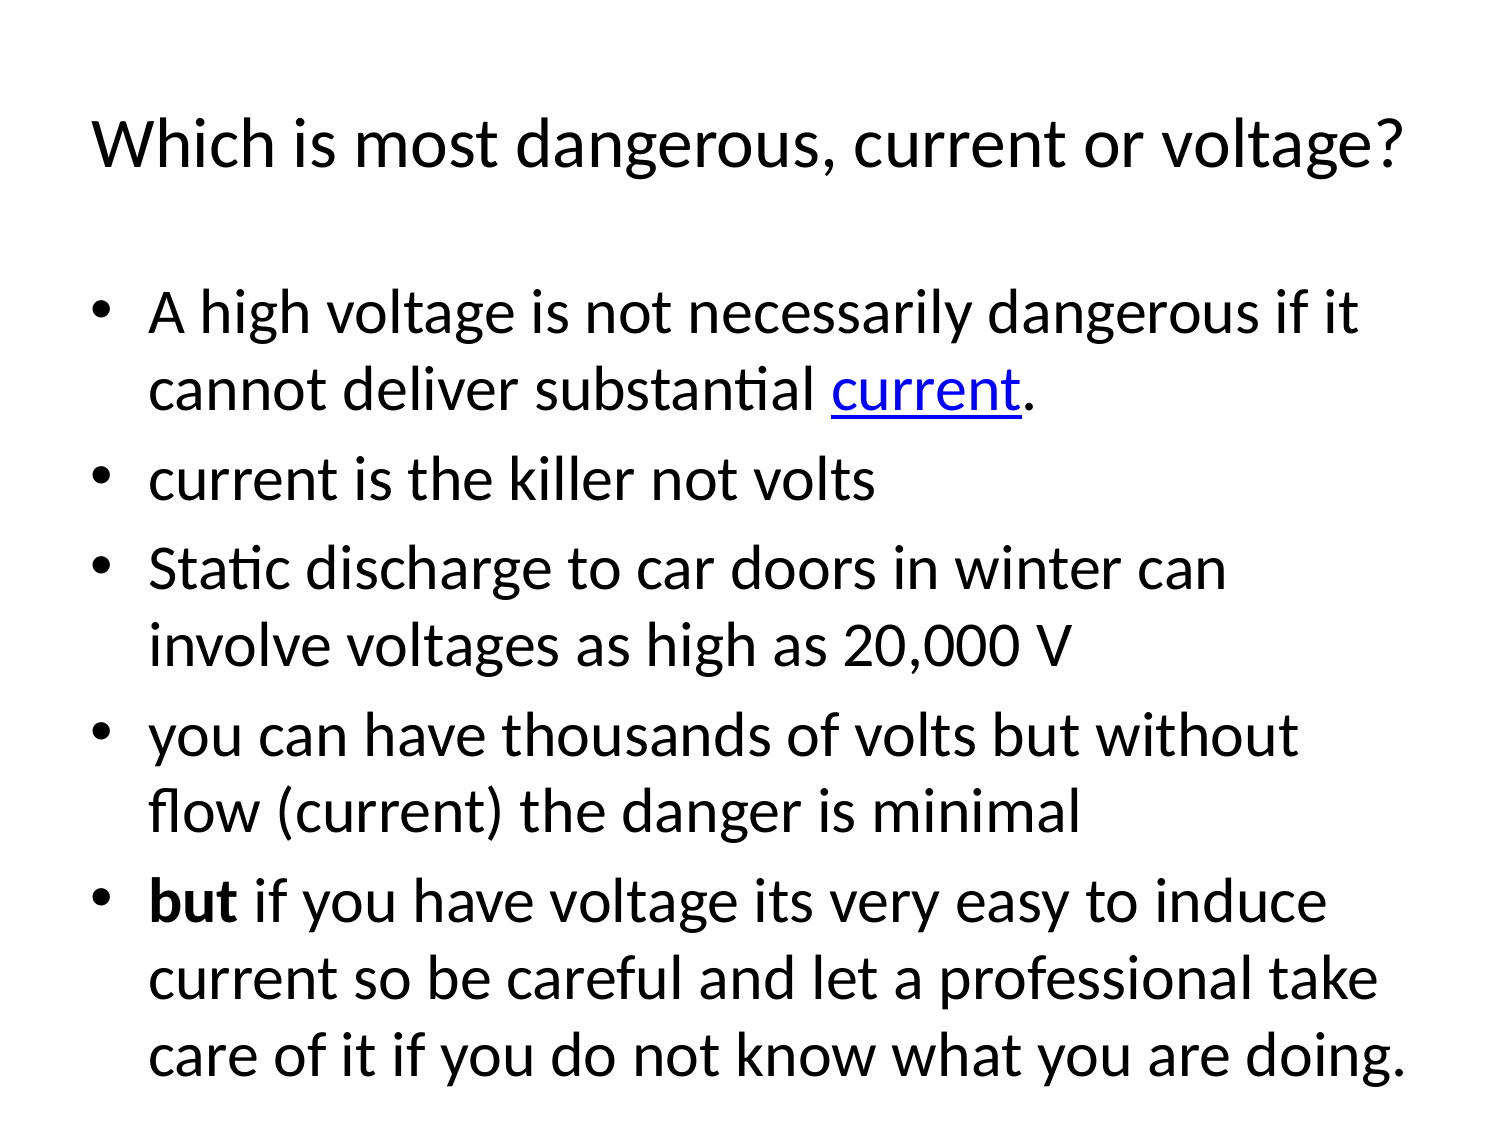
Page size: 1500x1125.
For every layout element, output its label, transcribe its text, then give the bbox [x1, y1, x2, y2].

title Which is most dangerous, current or voltage? [75, 45, 1425, 233]
list A high voltage is not necessarily dangerous if it cannot deliver substantial current. current is the killer not volts Static discharge to car doors in winter can involve voltages as high as 20,000 V you can have thousands of volts but without flow (current) the danger is minimal but if you have voltage its very easy to induce current so be careful and let a professional take care of it if you do not know what you are doing. [75, 262, 1425, 1125]
